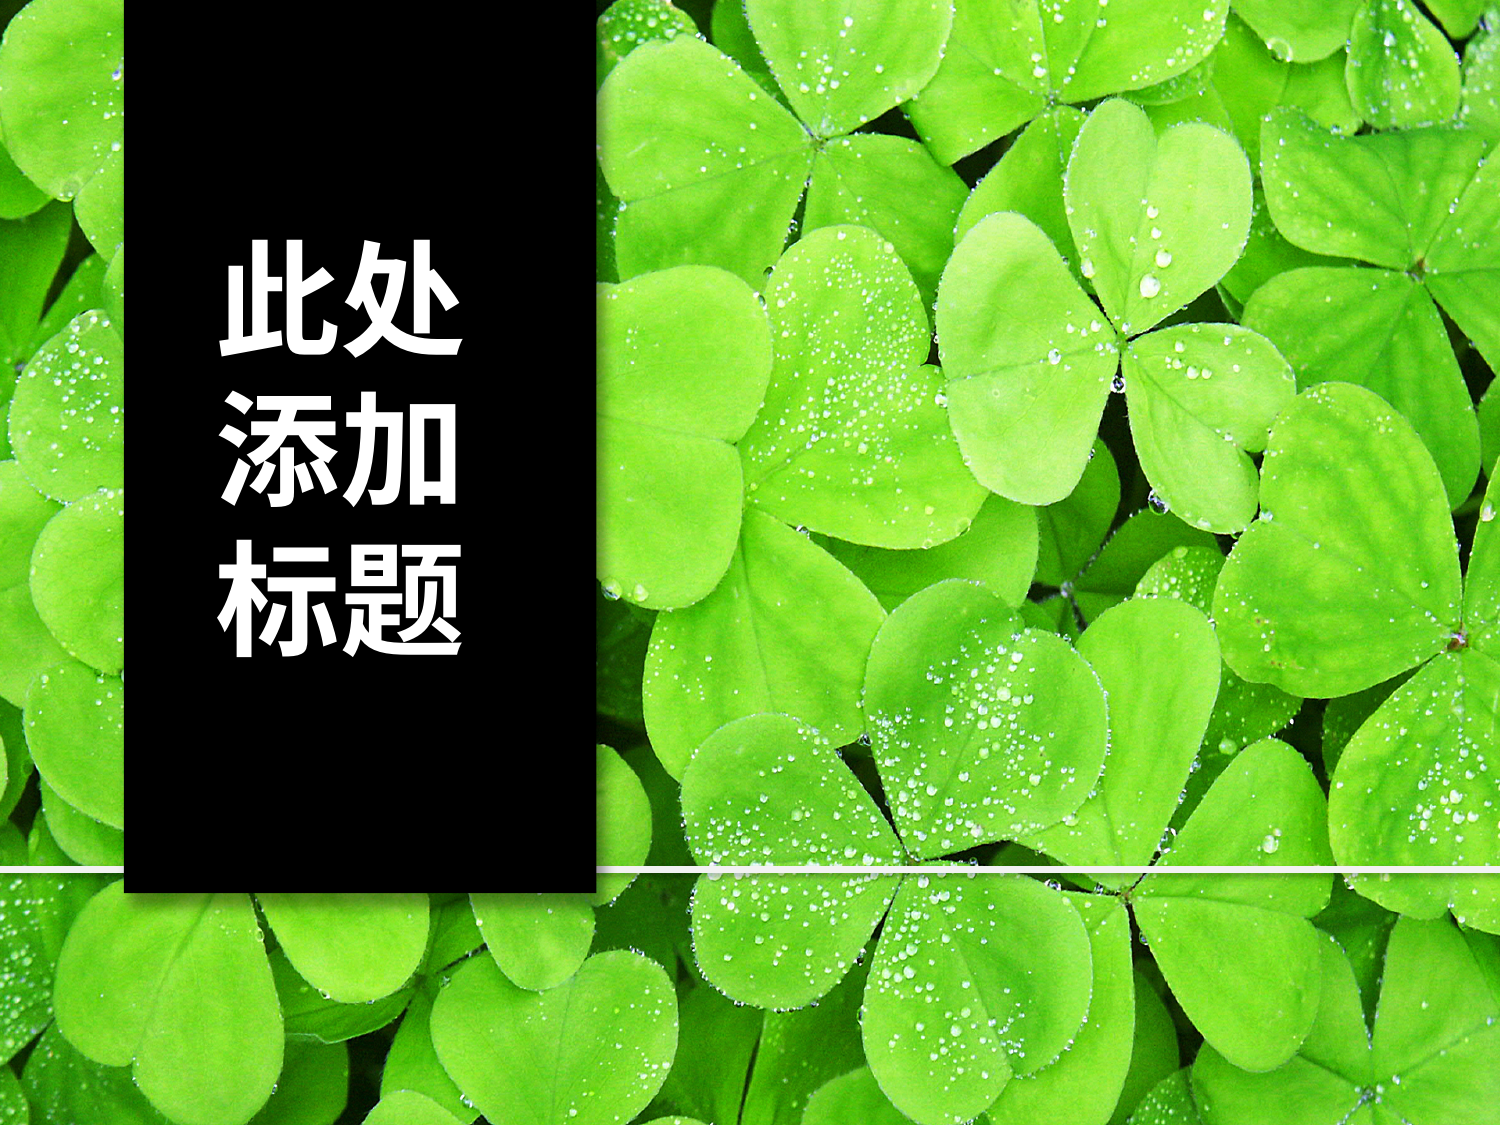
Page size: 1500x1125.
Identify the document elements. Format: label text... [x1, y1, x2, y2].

picture [0, 0, 123, 866]
title 此处添加标题 [200, 139, 520, 754]
picture [597, 0, 1500, 866]
picture [0, 873, 1500, 1125]
